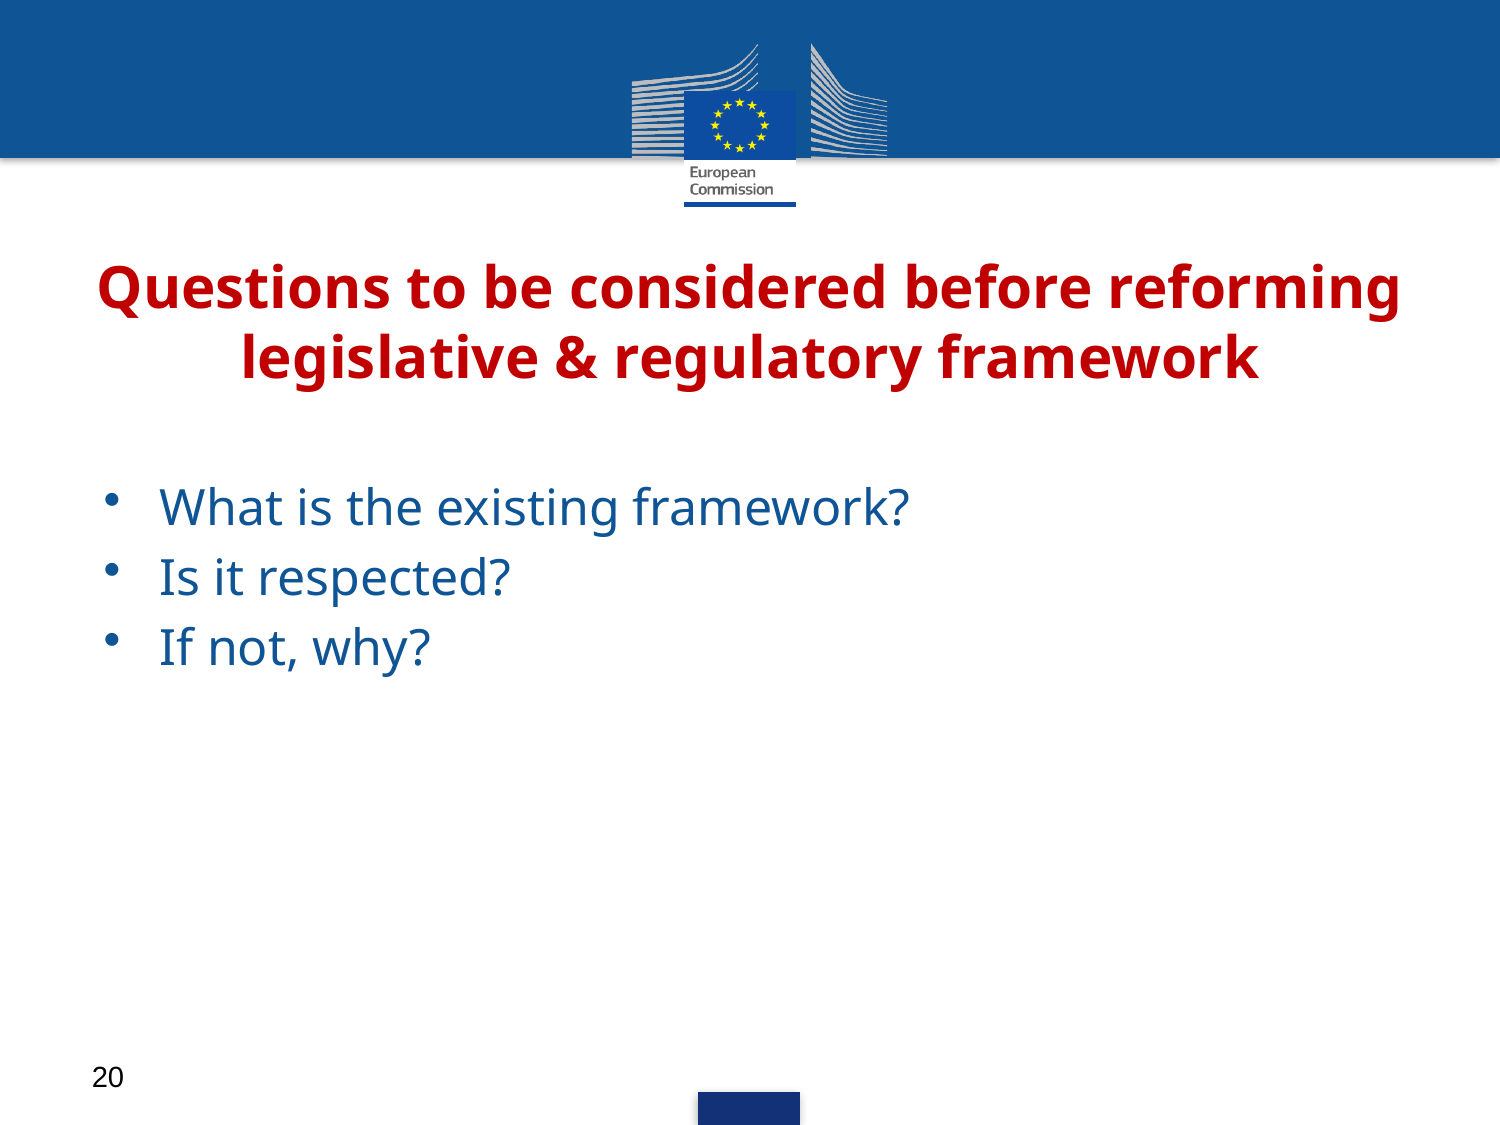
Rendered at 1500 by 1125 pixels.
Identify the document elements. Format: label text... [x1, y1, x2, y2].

slide_number 20 [76, 1022, 553, 1102]
title Questions to be considered before reforming legislative & regulatory framework [0, 219, 1500, 421]
list What is the existing framework? Is it respected? If not, why? [88, 467, 1439, 1047]
